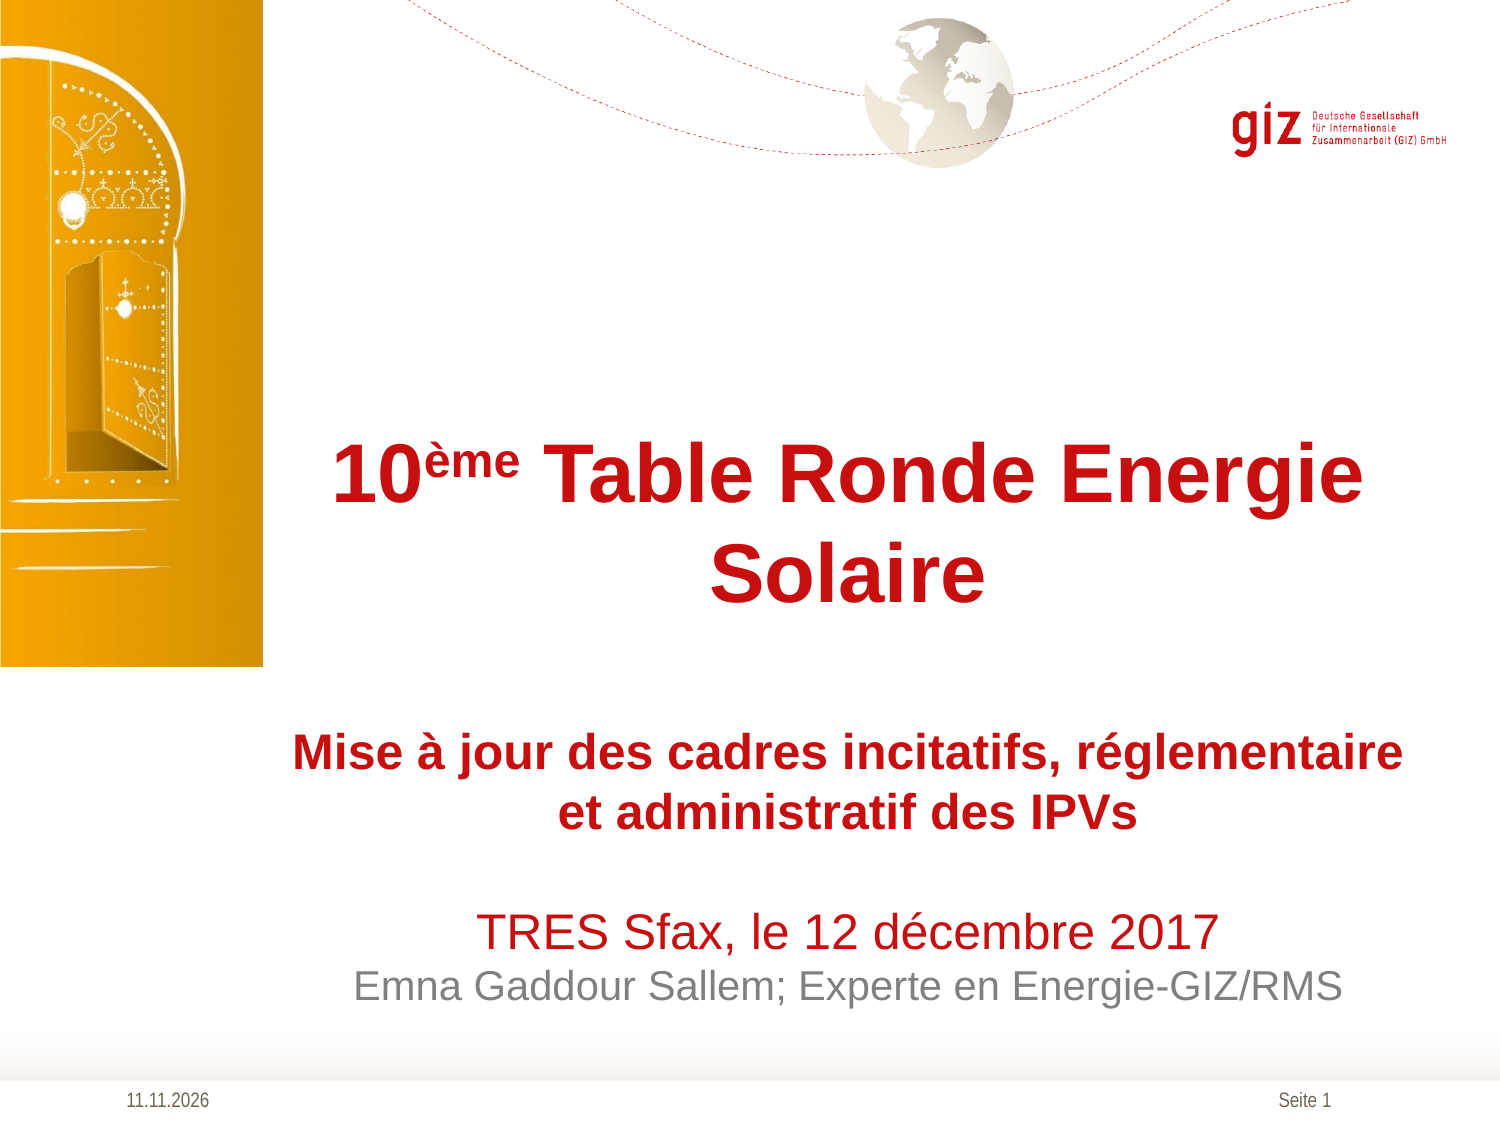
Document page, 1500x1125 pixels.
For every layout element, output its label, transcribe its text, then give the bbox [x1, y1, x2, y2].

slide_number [111, 1079, 325, 1121]
picture [0, 959, 1500, 1081]
picture [0, 0, 1500, 668]
title 10ème Table Ronde Energie Solaire Mise à jour des cadres incitatifs, réglementaire et administratif des IPVs TRES Sfax, le 12 décembre 2017 Emna Gaddour Sallem; Experte en Energie-GIZ/RMS [267, 411, 1435, 514]
